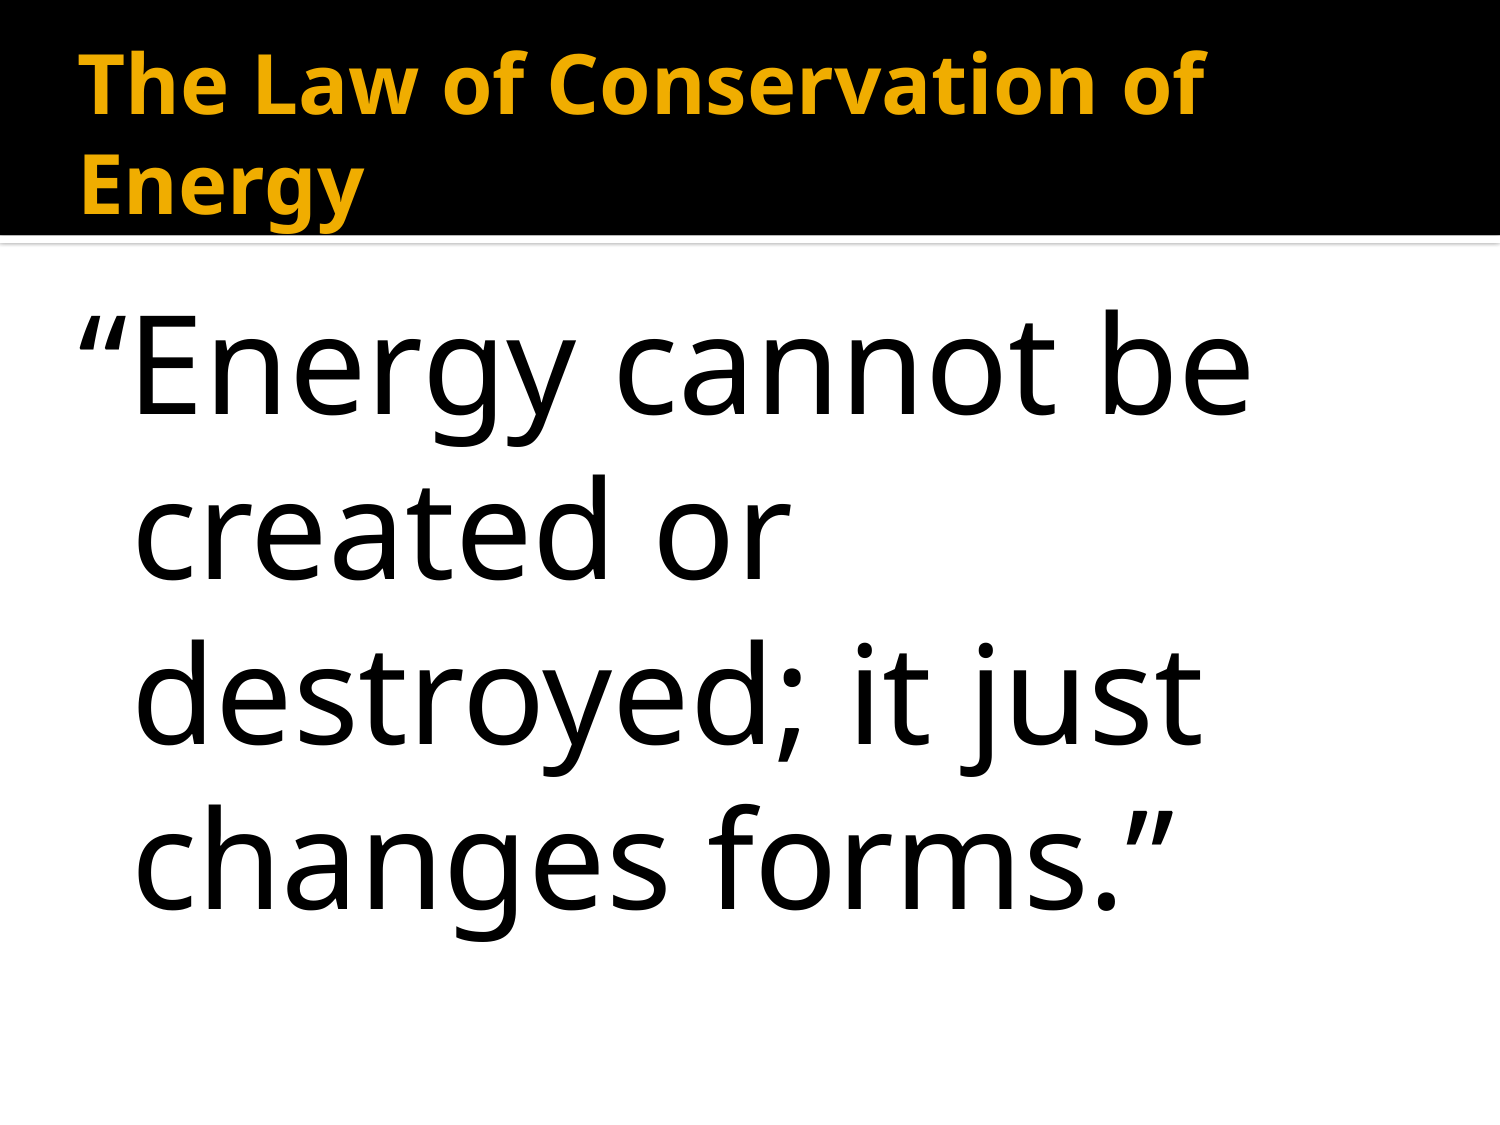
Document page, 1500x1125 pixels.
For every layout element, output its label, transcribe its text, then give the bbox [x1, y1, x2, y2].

title The Law of Conservation of Energy [62, 37, 1413, 225]
list “Energy cannot be created or destroyed; it just changes forms.” [50, 262, 1400, 1005]
